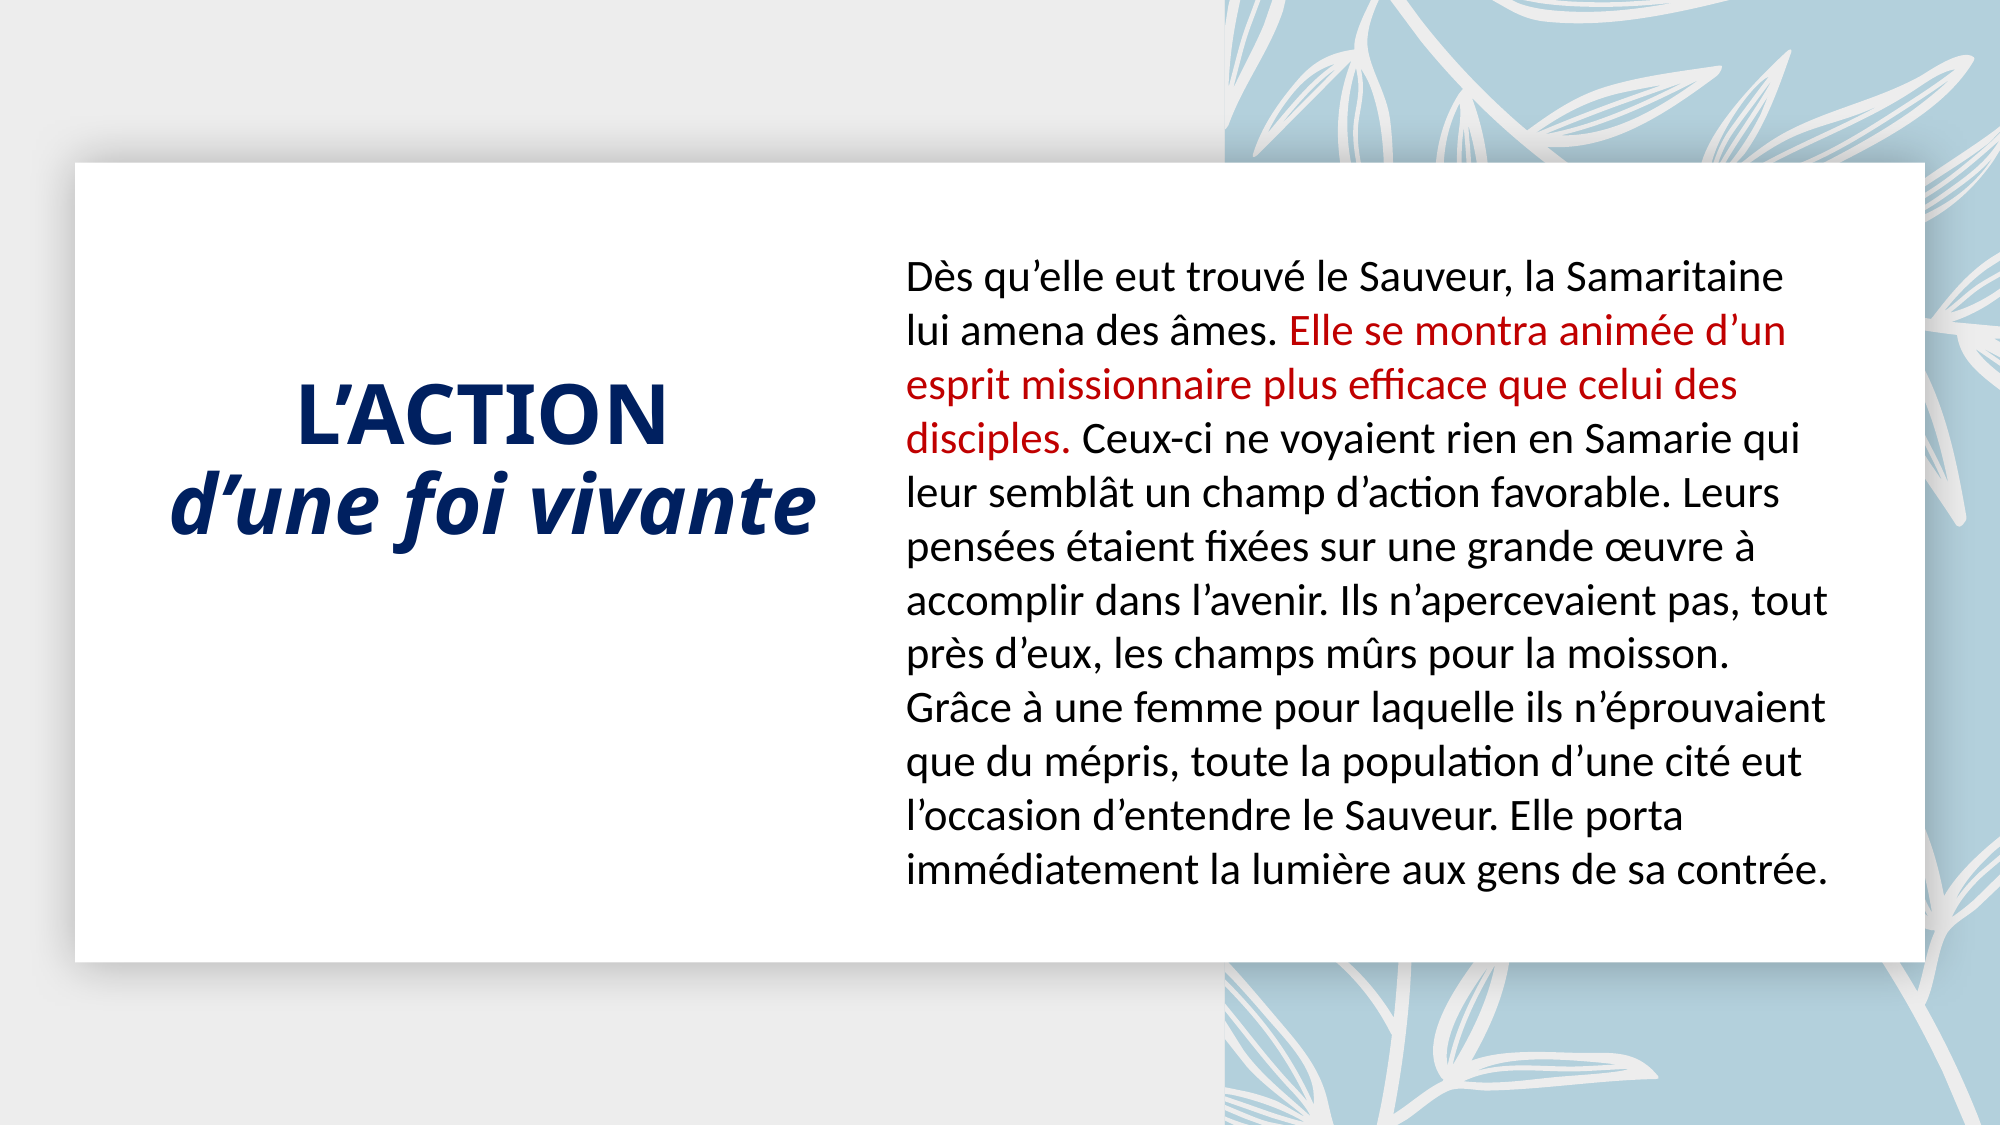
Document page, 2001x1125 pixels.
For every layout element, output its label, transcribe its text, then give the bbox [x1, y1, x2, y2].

list Dès qu’elle eut trouvé le Sauveur, la Samaritaine lui amena des âmes. Elle se montra animée d’un esprit missionnaire plus efficace que celui des disciples. Ceux-ci ne voyaient rien en Samarie qui leur semblât un champ d’action favorable. Leurs pensées étaient fixées sur une grande œuvre à accomplir dans l’avenir. Ils n’apercevaient pas, tout près d’eux, les champs mûrs pour la moisson. Grâce à une femme pour laquelle ils n’éprouvaient que du mépris, toute la population d’une cité eut l’occasion d’entendre le Sauveur. Elle porta immédiatement la lumière aux gens de sa contrée. [890, 238, 1224, 928]
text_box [1224, 0, 2000, 1125]
title L’ACTION d’une foi vivante [75, 275, 890, 816]
text_box [74, 161, 1224, 964]
text_box [0, 0, 1224, 1125]
